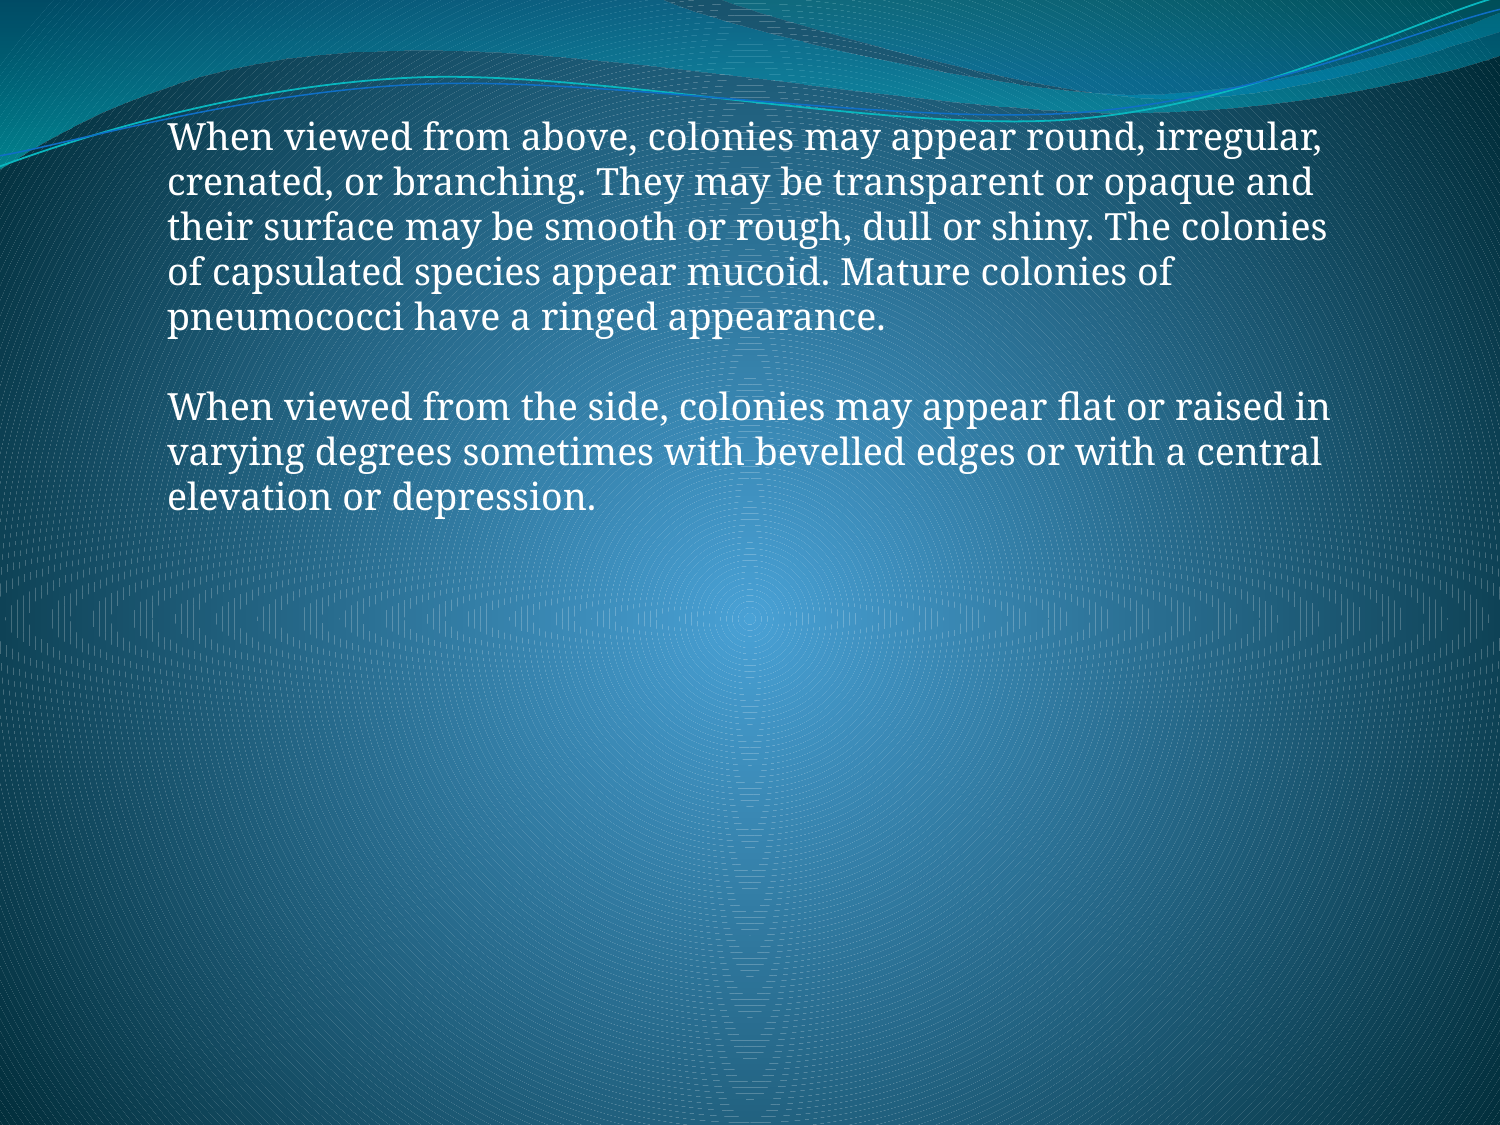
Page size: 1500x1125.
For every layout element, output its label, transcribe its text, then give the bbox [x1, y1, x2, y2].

text_box When viewed from above, colonies may appear round, irregular, crenated, or branching. They may be transparent or opaque and their surface may be smooth or rough, dull or shiny. The colonies of capsulated species appear mucoid. Mature colonies of pneumococci have a ringed appearance. When viewed from the side, colonies may appear flat or raised in varying degrees sometimes with bevelled edges or with a central elevation or depression. [152, 105, 1360, 661]
text_box [128, 46, 1454, 467]
